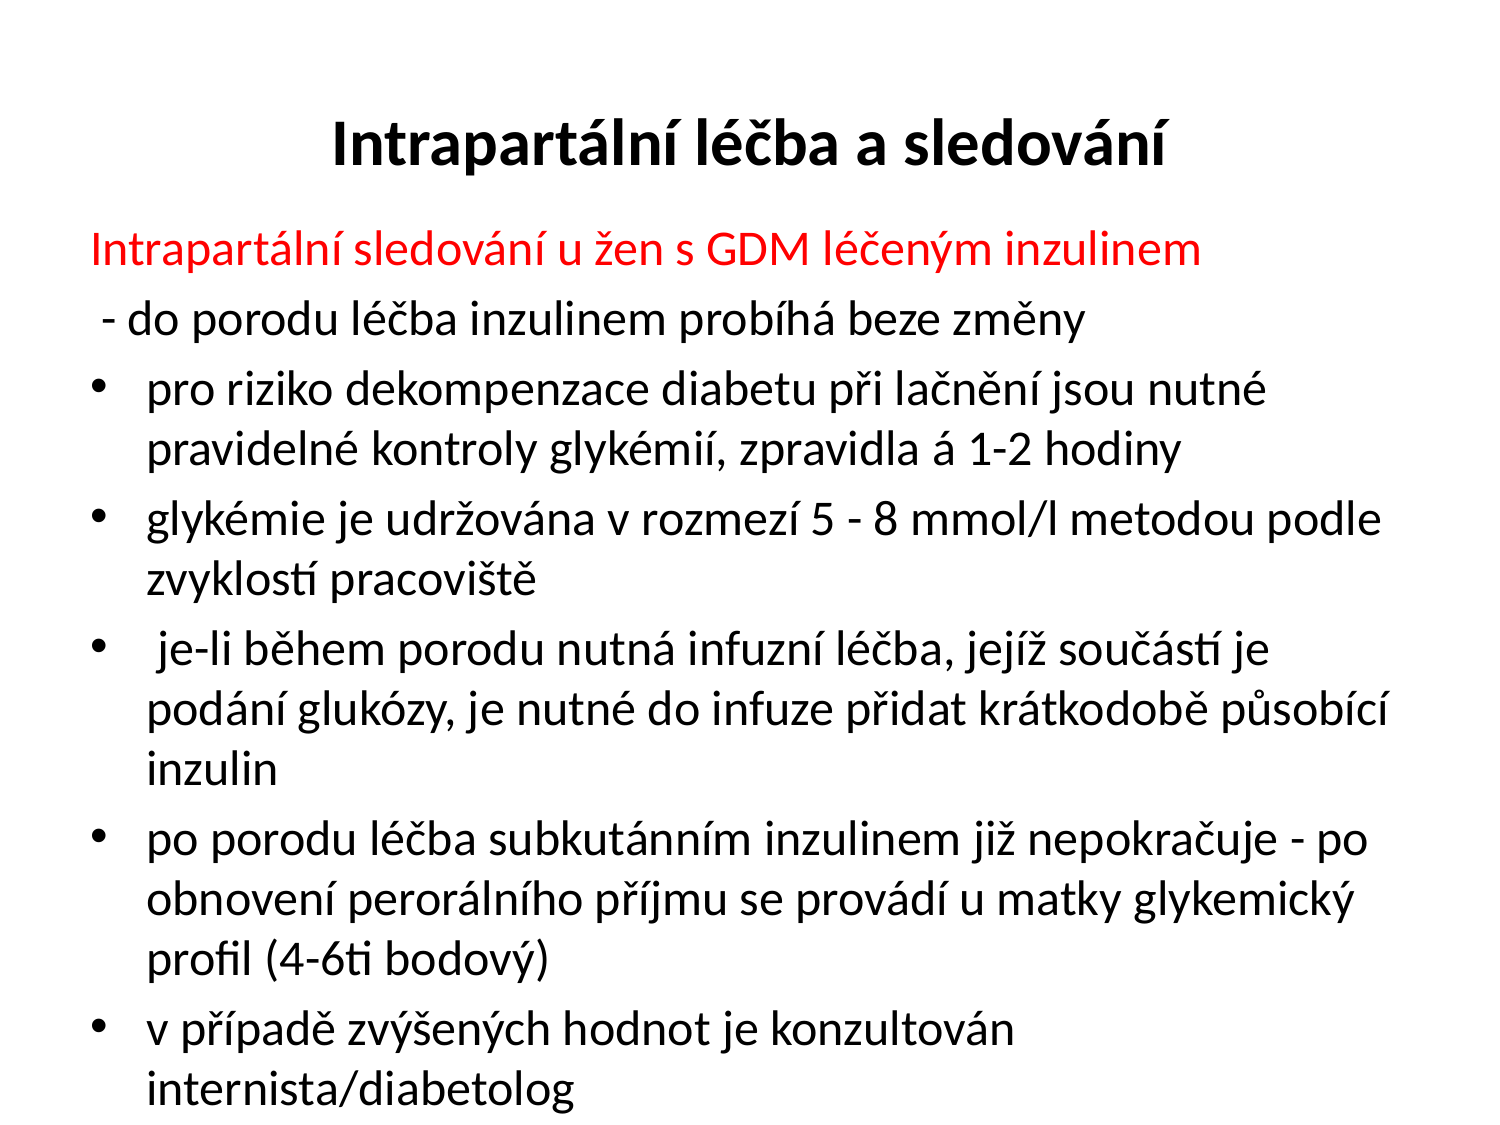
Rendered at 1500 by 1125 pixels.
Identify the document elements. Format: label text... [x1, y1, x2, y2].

title Intrapartální léčba a sledování [75, 45, 1425, 208]
list Intrapartální sledování u žen s GDM léčeným inzulinem - do porodu léčba inzulinem probíhá beze změny pro riziko dekompenzace diabetu při lačnění jsou nutné pravidelné kontroly glykémií, zpravidla á 1-2 hodiny glykémie je udržována v rozmezí 5 - 8 mmol/l metodou podle zvyklostí pracoviště je-li během porodu nutná infuzní léčba, jejíž součástí je podání glukózy, je nutné do infuze přidat krátkodobě působící inzulin po porodu léčba subkutánním inzulinem již nepokračuje - po obnovení perorálního příjmu se provádí u matky glykemický profil (4-6ti bodový) v případě zvýšených hodnot je konzultován internista/diabetolog [75, 208, 1425, 1125]
